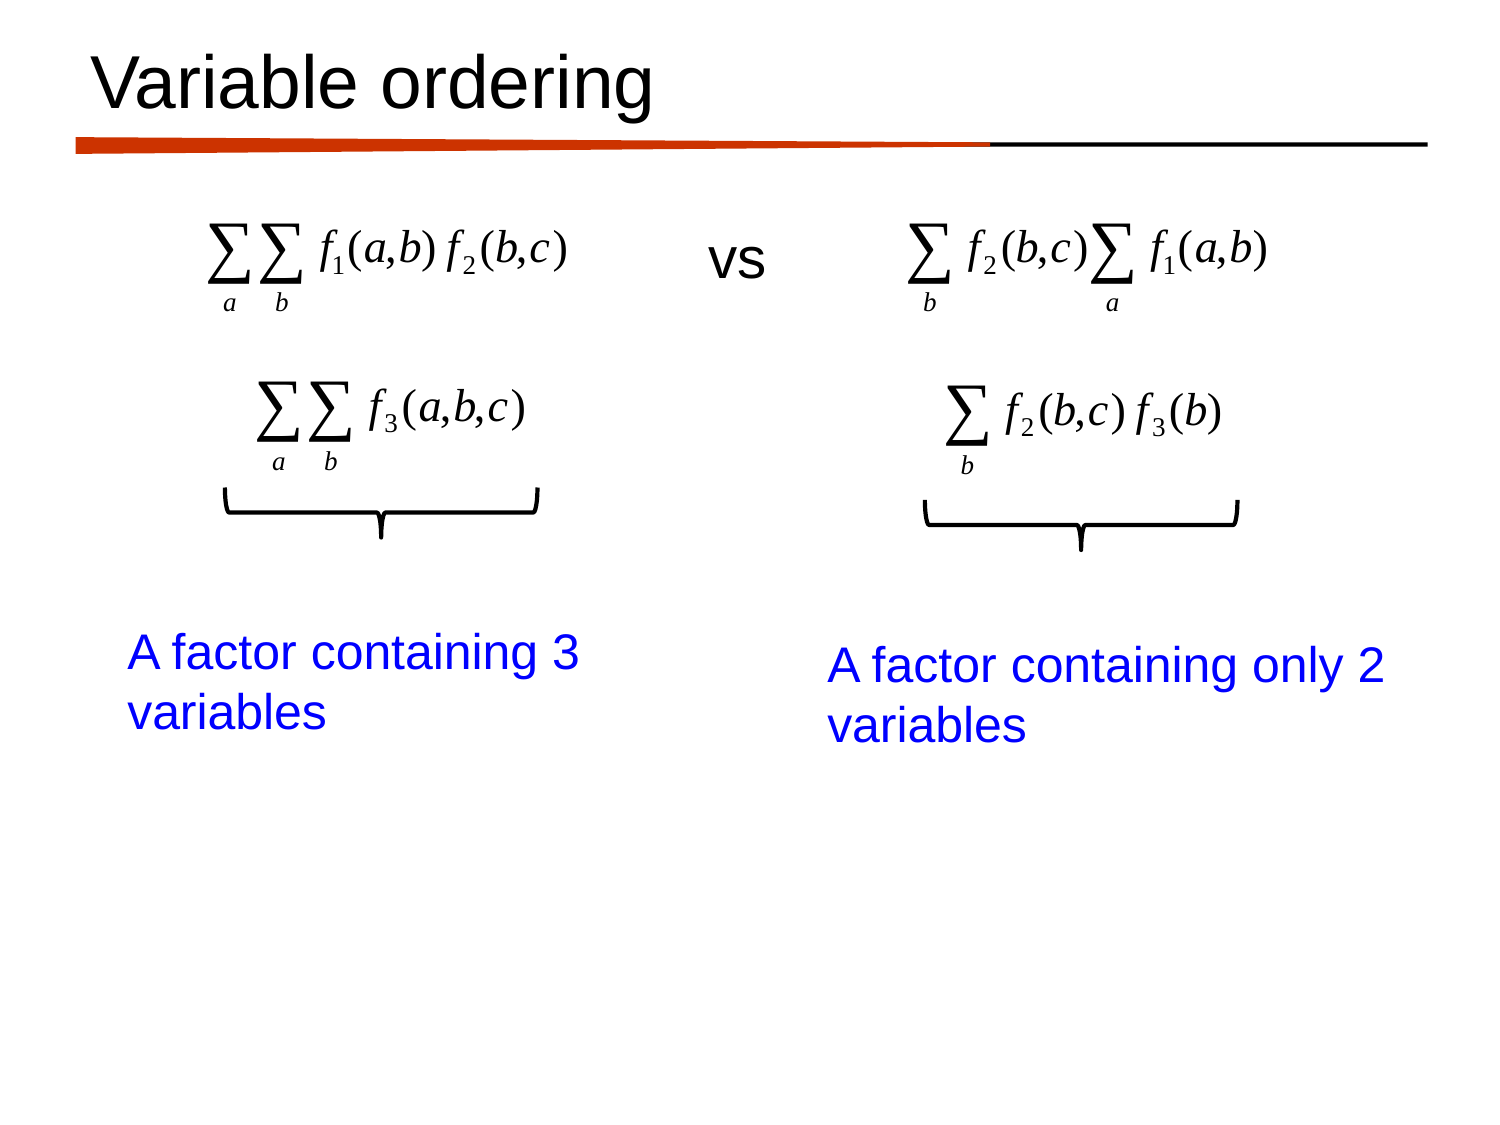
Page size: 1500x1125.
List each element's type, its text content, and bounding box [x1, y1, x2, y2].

text_box A factor containing only 2 variables [812, 624, 1450, 760]
title Variable ordering [74, 24, 1426, 133]
text_box [924, 499, 1238, 550]
text_box [224, 487, 538, 538]
text_box vs [687, 212, 788, 298]
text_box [248, 370, 531, 476]
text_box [937, 374, 1228, 480]
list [199, 212, 571, 317]
text_box A factor containing 3 variables [112, 612, 750, 748]
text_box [899, 212, 1271, 317]
